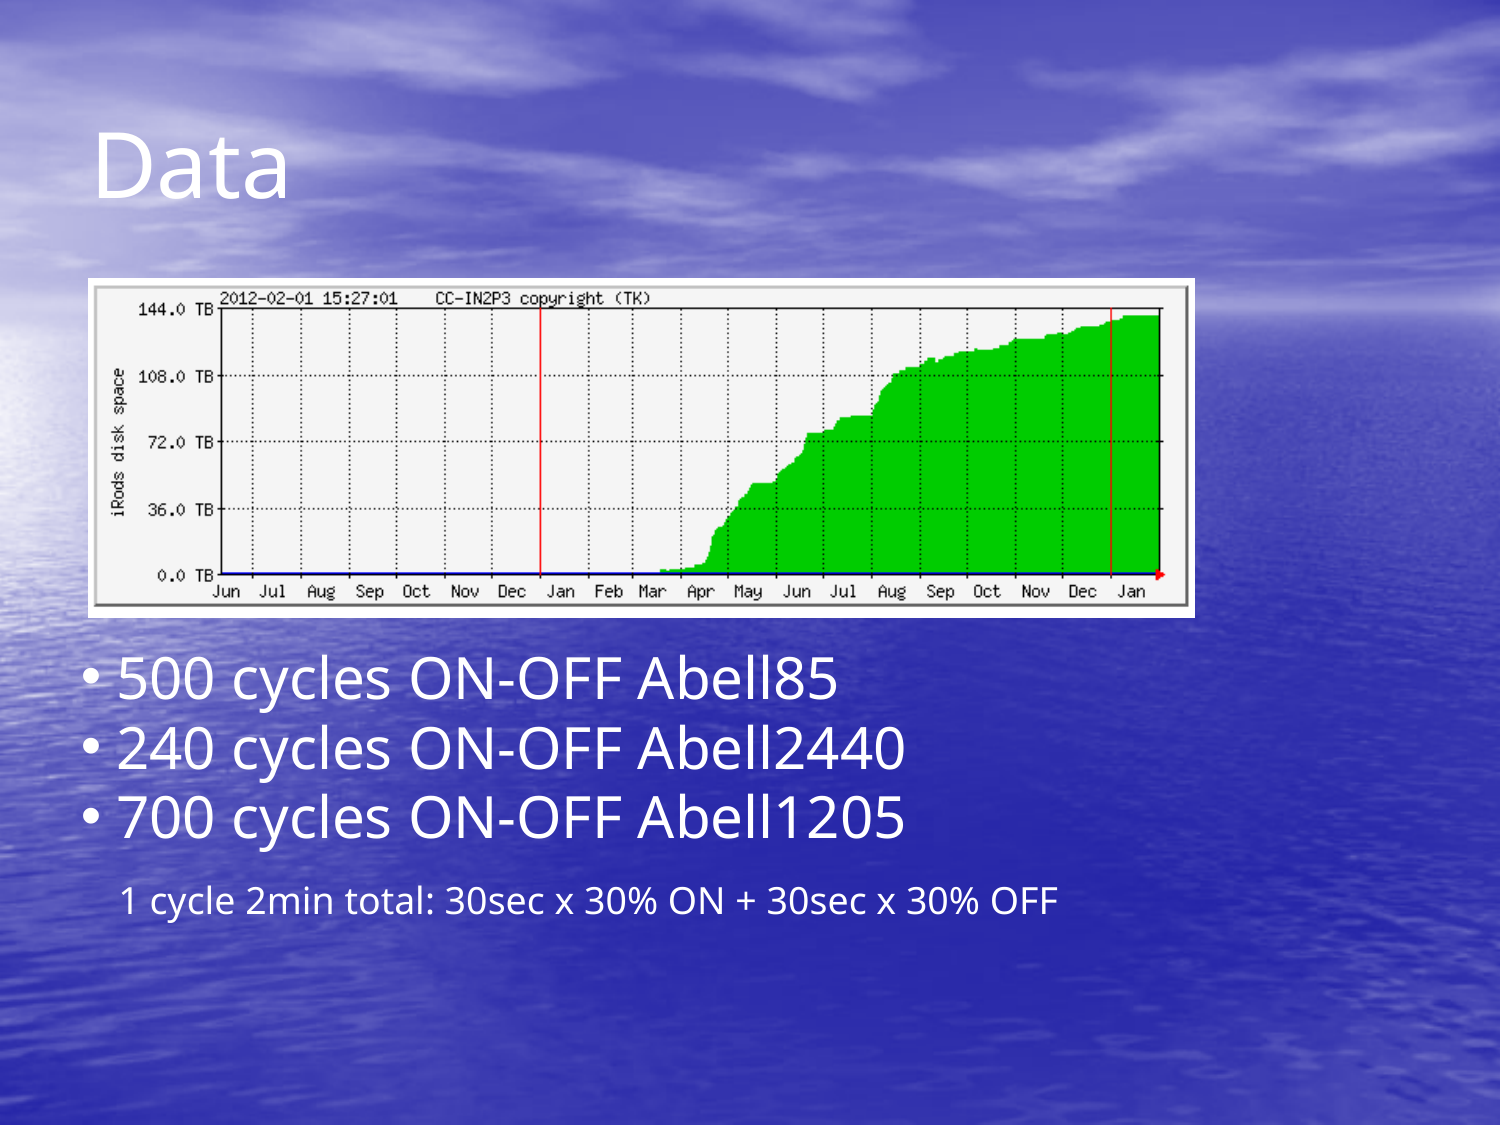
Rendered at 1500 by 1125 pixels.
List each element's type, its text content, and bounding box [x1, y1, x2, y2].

title Data [74, 47, 1426, 276]
text_box 500 cycles ON-OFF Abell85 240 cycles ON-OFF Abell2440 700 cycles ON-OFF Abell1205 [66, 633, 922, 859]
text_box 1 cycle 2min total: 30sec x 30% ON + 30sec x 30% OFF [103, 869, 1075, 930]
picture [88, 278, 1196, 619]
